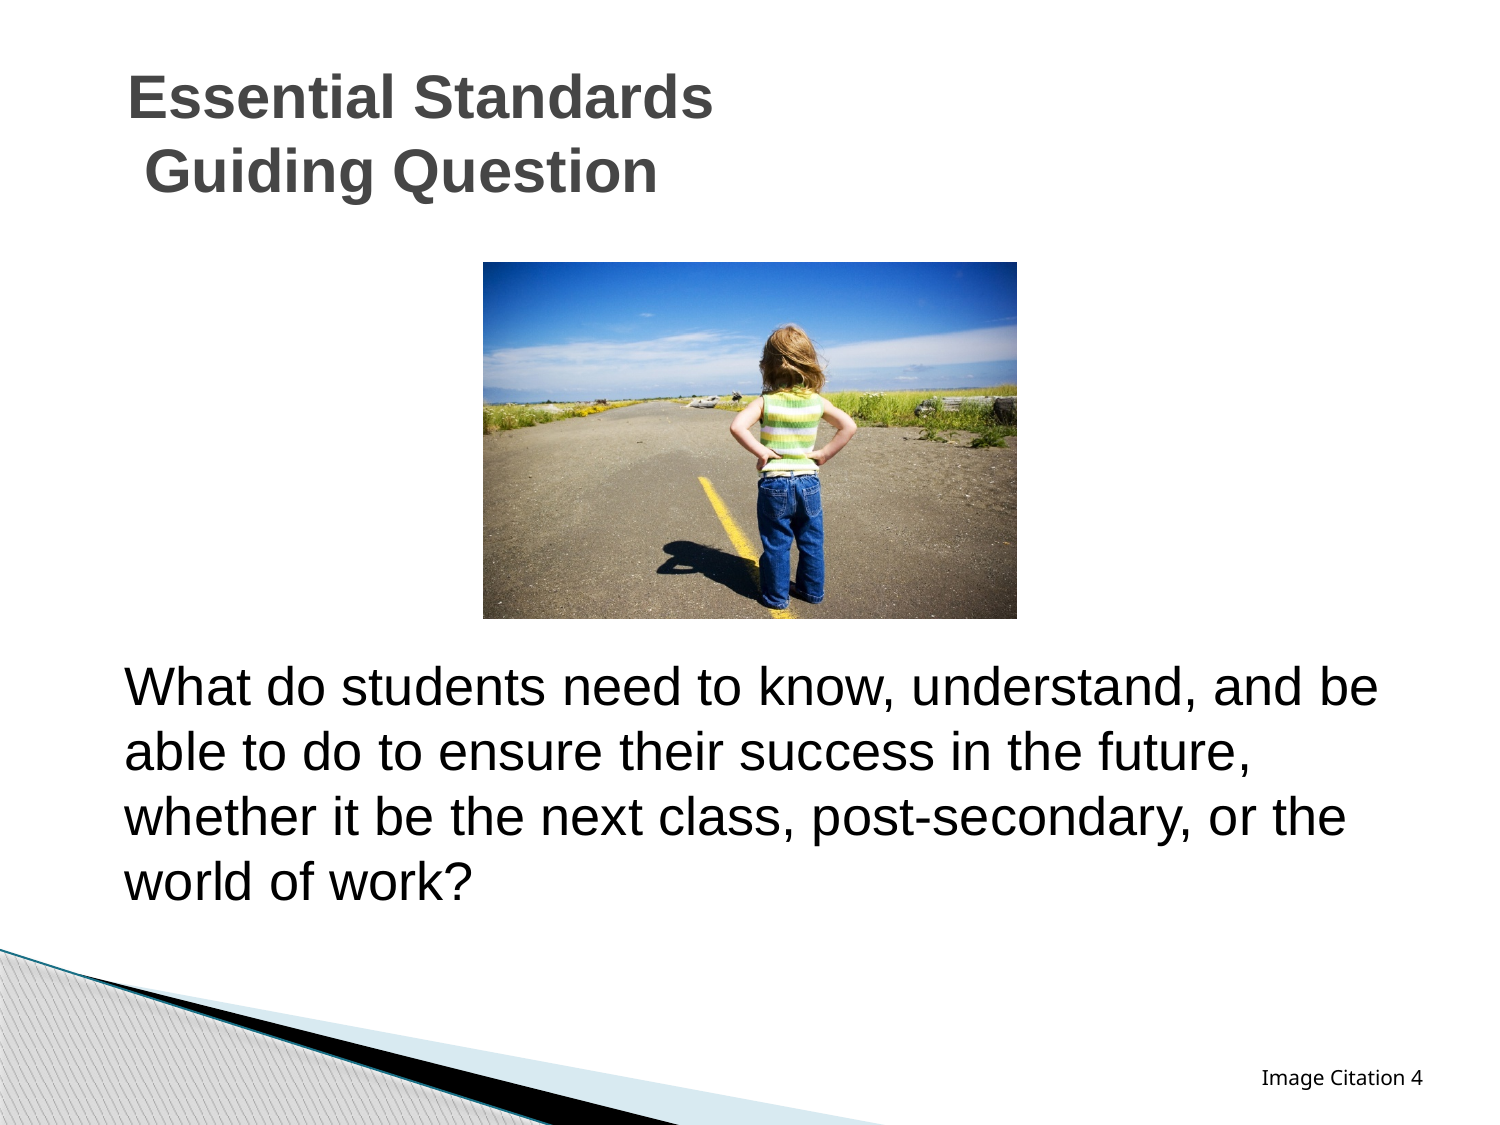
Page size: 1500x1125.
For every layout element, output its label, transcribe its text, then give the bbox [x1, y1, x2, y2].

slide_number Image Citation 4 [1212, 1037, 1438, 1098]
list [482, 262, 1018, 619]
list What do students need to know, understand, and be able to do to ensure their success in the future, whether it be the next class, post-secondary, or the world of work? [50, 643, 1438, 1000]
title Essential Standards Guiding Question [112, 50, 1388, 213]
